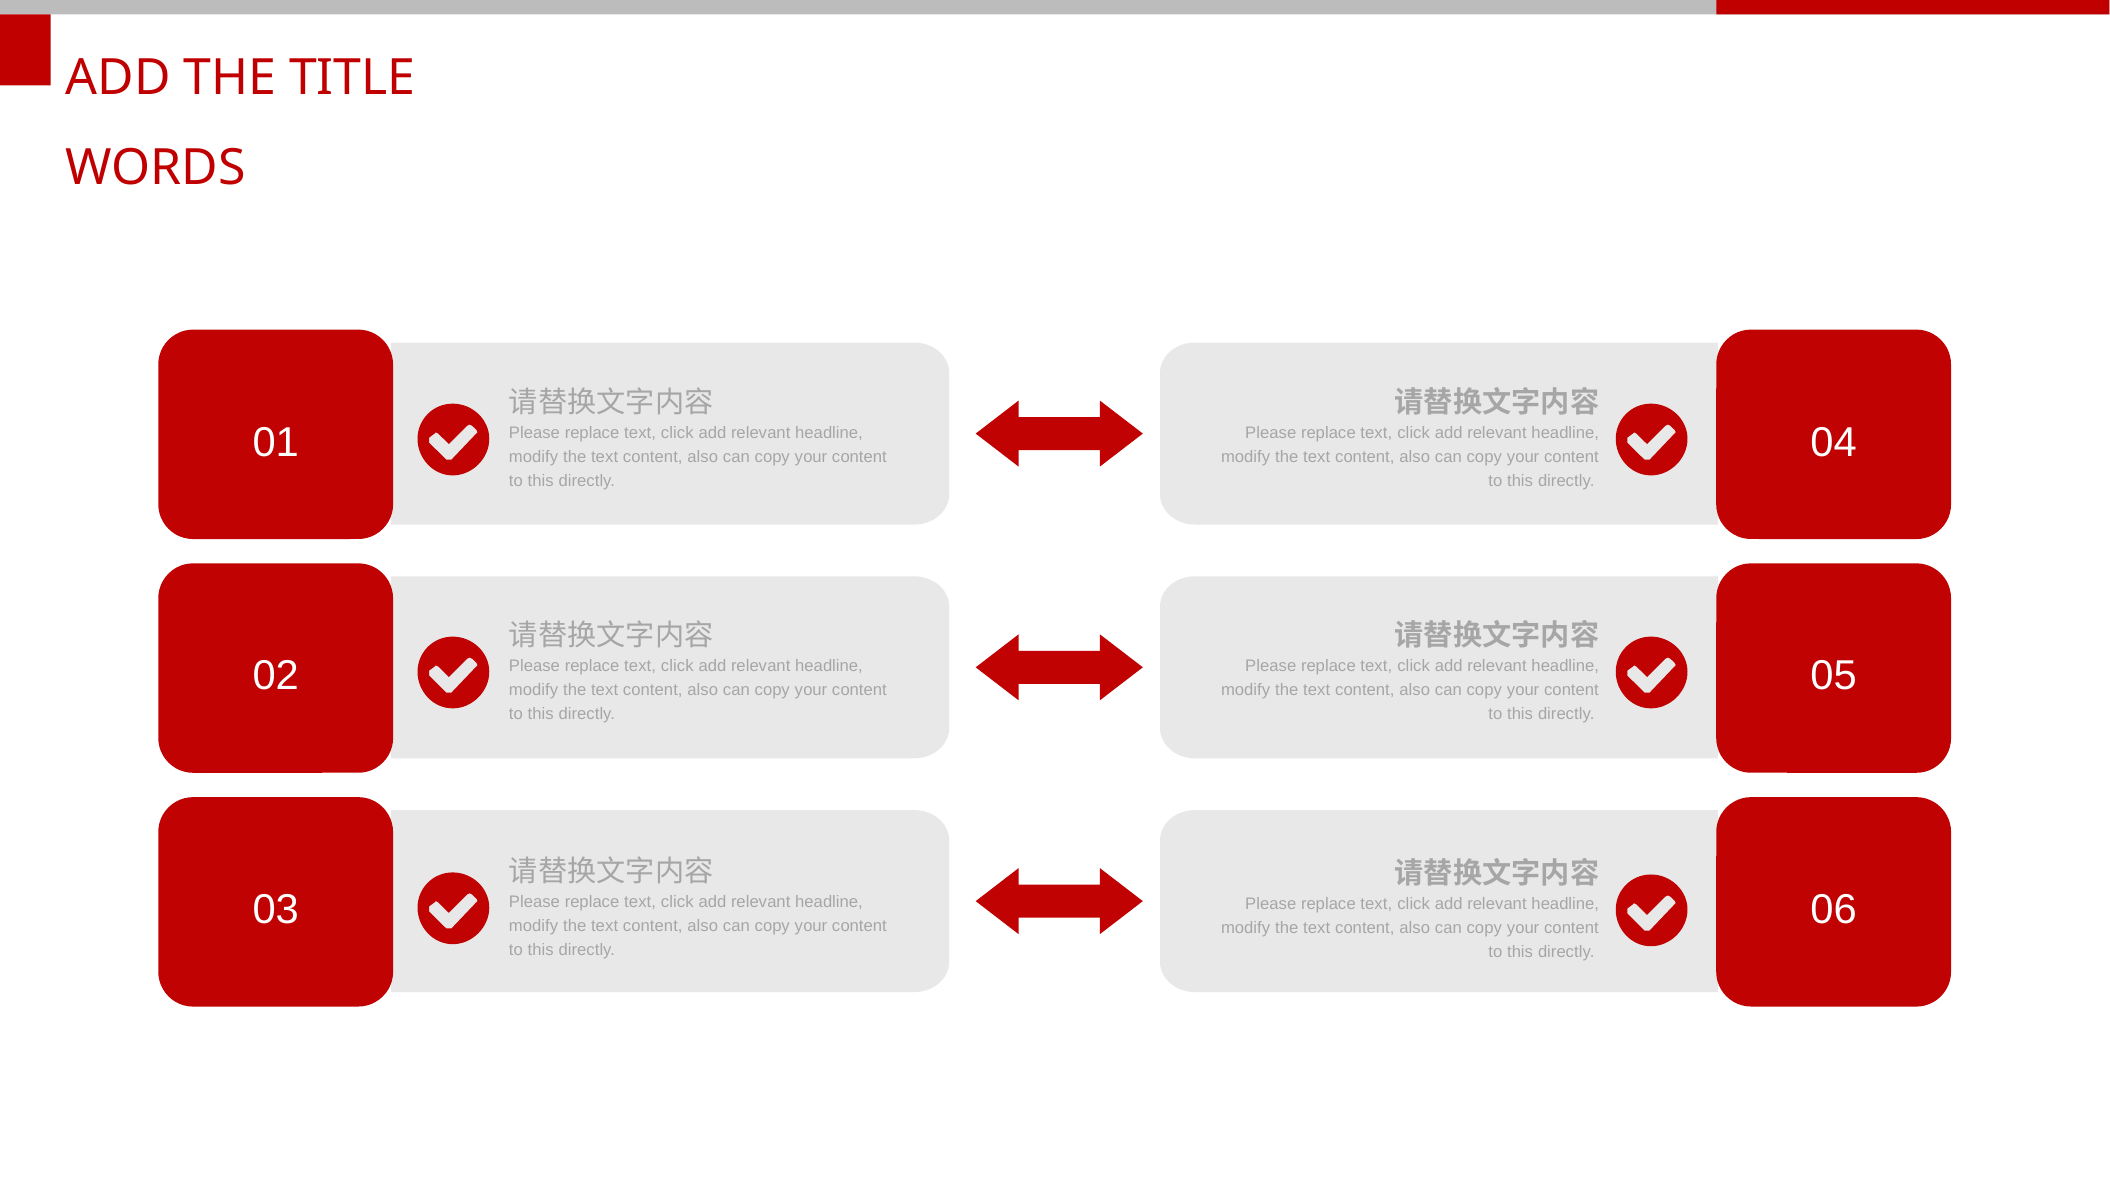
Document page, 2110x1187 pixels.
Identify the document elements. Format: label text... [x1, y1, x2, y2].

text_box [974, 632, 1145, 703]
text_box [1158, 575, 1720, 760]
text_box 请替换文字内容 Please replace text, click add relevant headline, modify the text content, also can copy your content to this directly. [1211, 847, 1600, 961]
text_box 04 [1715, 328, 1953, 541]
text_box [390, 341, 951, 526]
text_box 请替换文字内容 Please replace text, click add relevant headline, modify the text content, also can copy your content to this directly. [508, 609, 897, 723]
text_box [1158, 341, 1720, 526]
text_box 请替换文字内容 Please replace text, click add relevant headline, modify the text content, also can copy your content to this directly. [508, 376, 897, 490]
text_box 05 [1715, 562, 1953, 774]
text_box [417, 403, 490, 476]
text_box [1615, 403, 1688, 476]
text_box [390, 809, 951, 994]
text_box [1158, 809, 1720, 994]
text_box 06 [1715, 796, 1953, 1008]
text_box [417, 636, 490, 709]
text_box [417, 872, 490, 945]
text_box 02 [157, 562, 395, 774]
text_box 请替换文字内容 Please replace text, click add relevant headline, modify the text content, also can copy your content to this directly. [1211, 376, 1600, 490]
text_box 03 [157, 796, 395, 1008]
text_box [974, 865, 1145, 937]
text_box [1615, 636, 1688, 709]
text_box [1615, 874, 1688, 947]
text_box 01 [157, 328, 395, 541]
text_box 请替换文字内容 Please replace text, click add relevant headline, modify the text content, also can copy your content to this directly. [508, 844, 897, 959]
text_box 请替换文字内容 Please replace text, click add relevant headline, modify the text content, also can copy your content to this directly. [1211, 609, 1600, 723]
text_box ADD THE TITLE WORDS [50, 7, 583, 202]
text_box [390, 575, 951, 760]
text_box [974, 398, 1145, 469]
